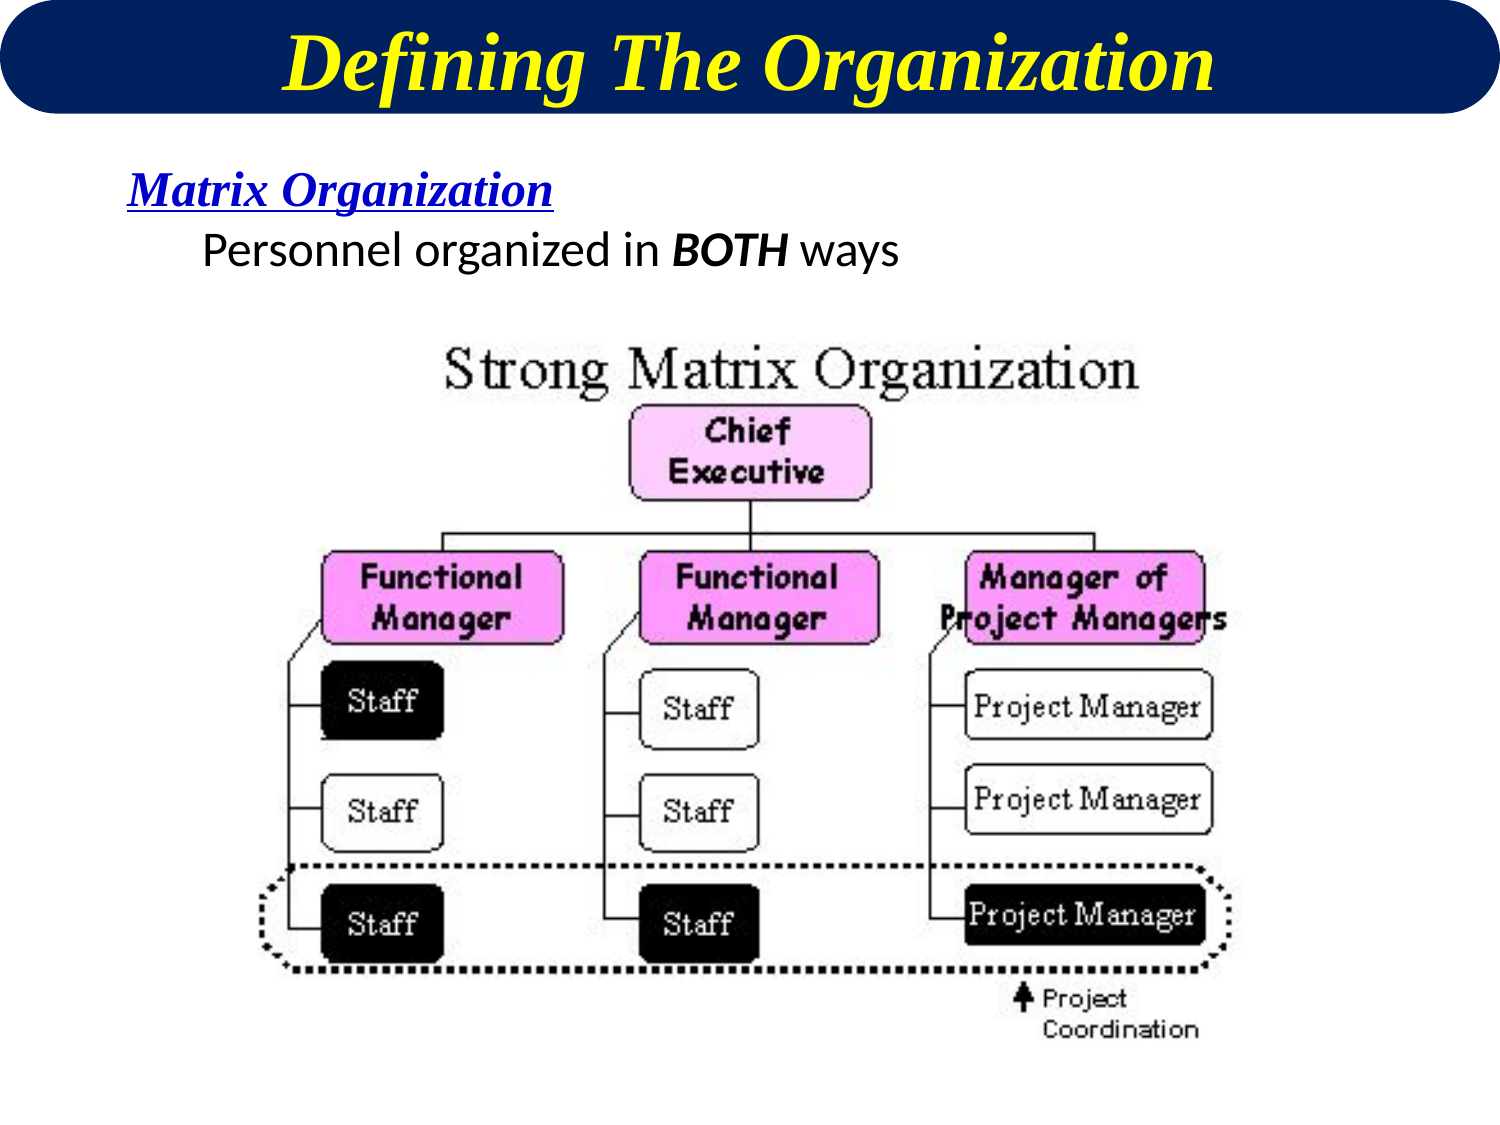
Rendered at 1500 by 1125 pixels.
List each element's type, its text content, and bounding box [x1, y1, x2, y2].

text_box Matrix Organization Personnel organized in BOTH ways [112, 149, 1317, 304]
picture [237, 302, 1263, 1072]
text_box Defining The Organization [0, 0, 1500, 114]
